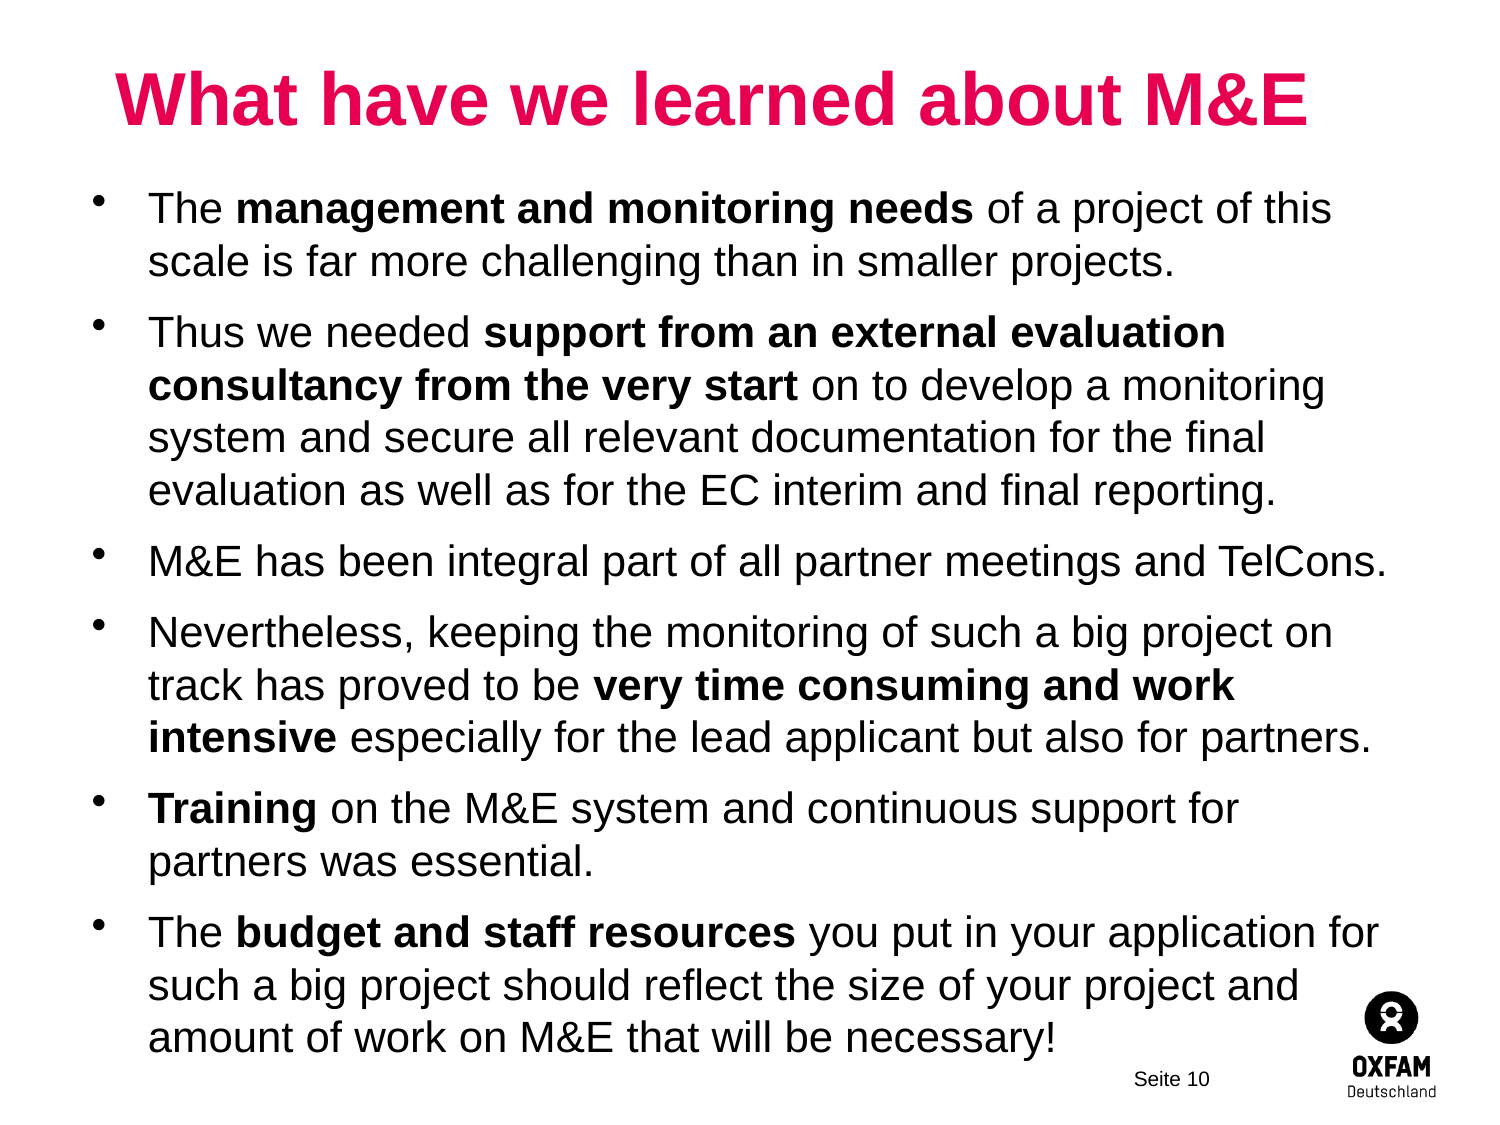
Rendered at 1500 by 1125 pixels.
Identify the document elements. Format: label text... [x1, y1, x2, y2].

title What have we learned about M&E [100, 19, 1483, 173]
list The management and monitoring needs of a project of this scale is far more challenging than in smaller projects. Thus we needed support from an external evaluation consultancy from the very start on to develop a monitoring system and secure all relevant documentation for the final evaluation as well as for the EC interim and final reporting. M&E has been integral part of all partner meetings and TelCons. Nevertheless, keeping the monitoring of such a big project on track has proved to be very time consuming and work intensive especially for the lead applicant but also for partners. Training on the M&E system and continuous support for partners was essential. The budget and staff resources you put in your application for such a big project should reflect the size of your project and amount of work on M&E that will be necessary! [76, 172, 1427, 922]
picture [1342, 985, 1441, 1103]
